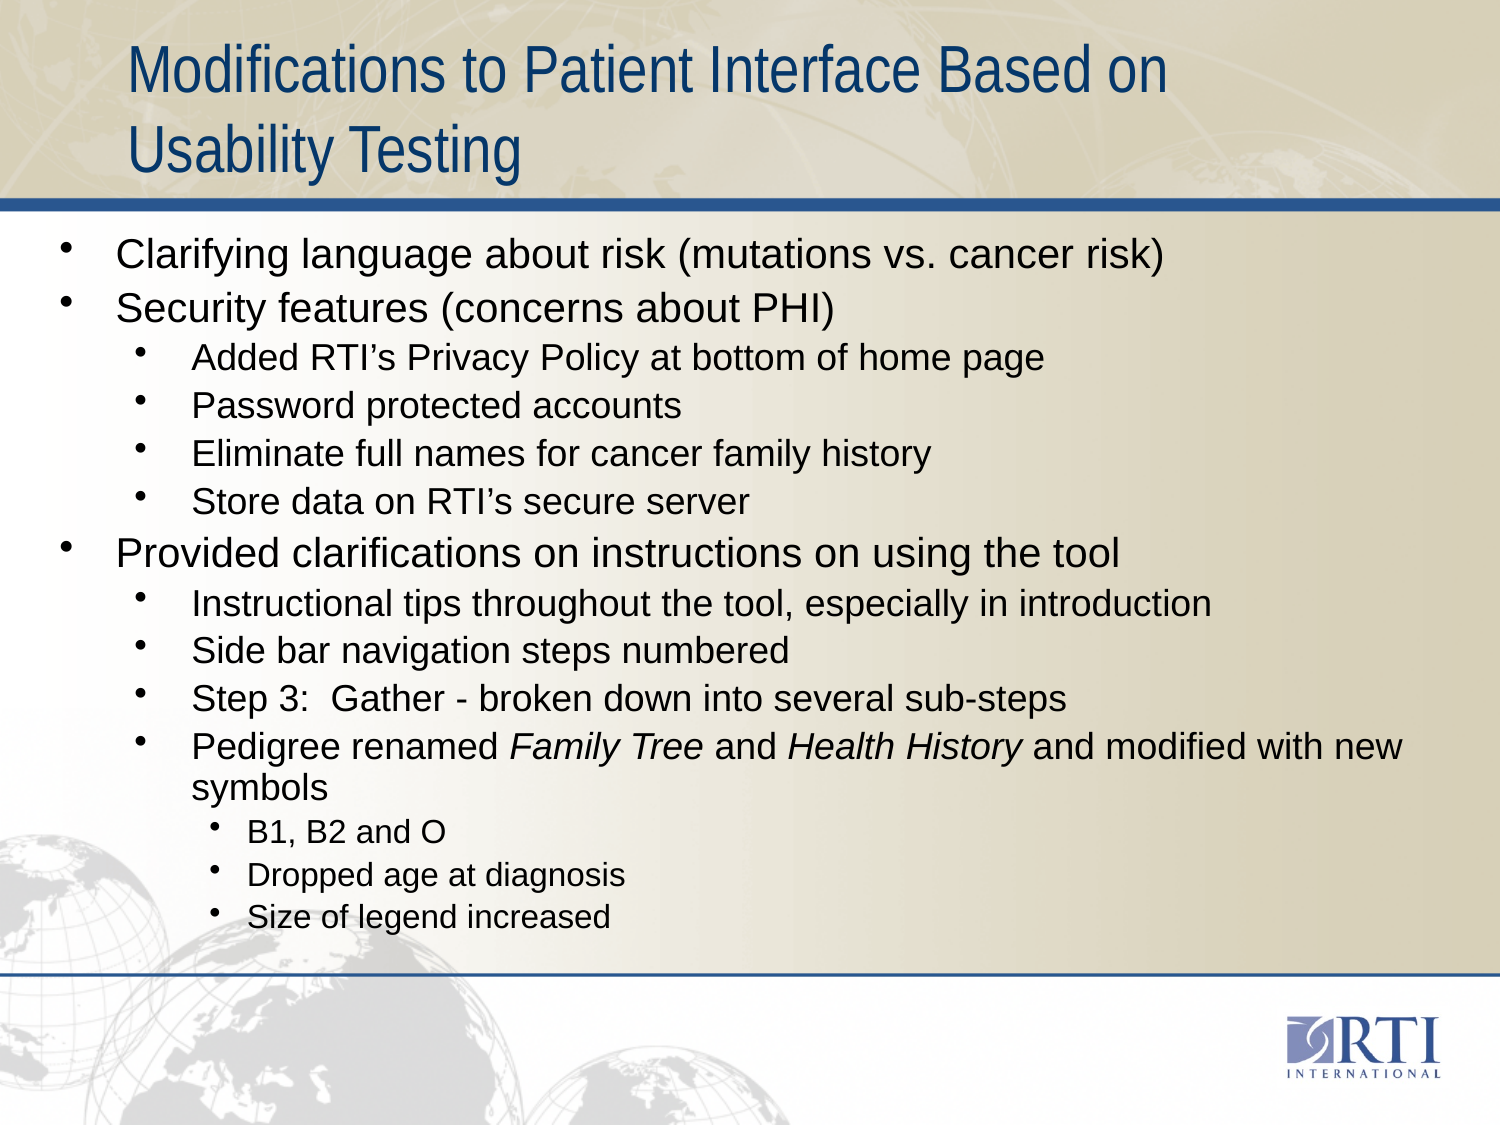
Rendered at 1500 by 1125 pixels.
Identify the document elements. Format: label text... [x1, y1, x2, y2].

list Clarifying language about risk (mutations vs. cancer risk) Security features (concerns about PHI) Added RTI’s Privacy Policy at bottom of home page Password protected accounts Eliminate full names for cancer family history Store data on RTI’s secure server Provided clarifications on instructions on using the tool Instructional tips throughout the tool, especially in introduction Side bar navigation steps numbered Step 3: Gather - broken down into several sub-steps Pedigree renamed Family Tree and Health History and modified with new symbols B1, B2 and O Dropped age at diagnosis Size of legend increased [44, 224, 1451, 1001]
picture [0, 977, 1500, 1125]
title Modifications to Patient Interface Based on Usability Testing [112, 37, 1388, 176]
picture [0, 0, 1500, 973]
